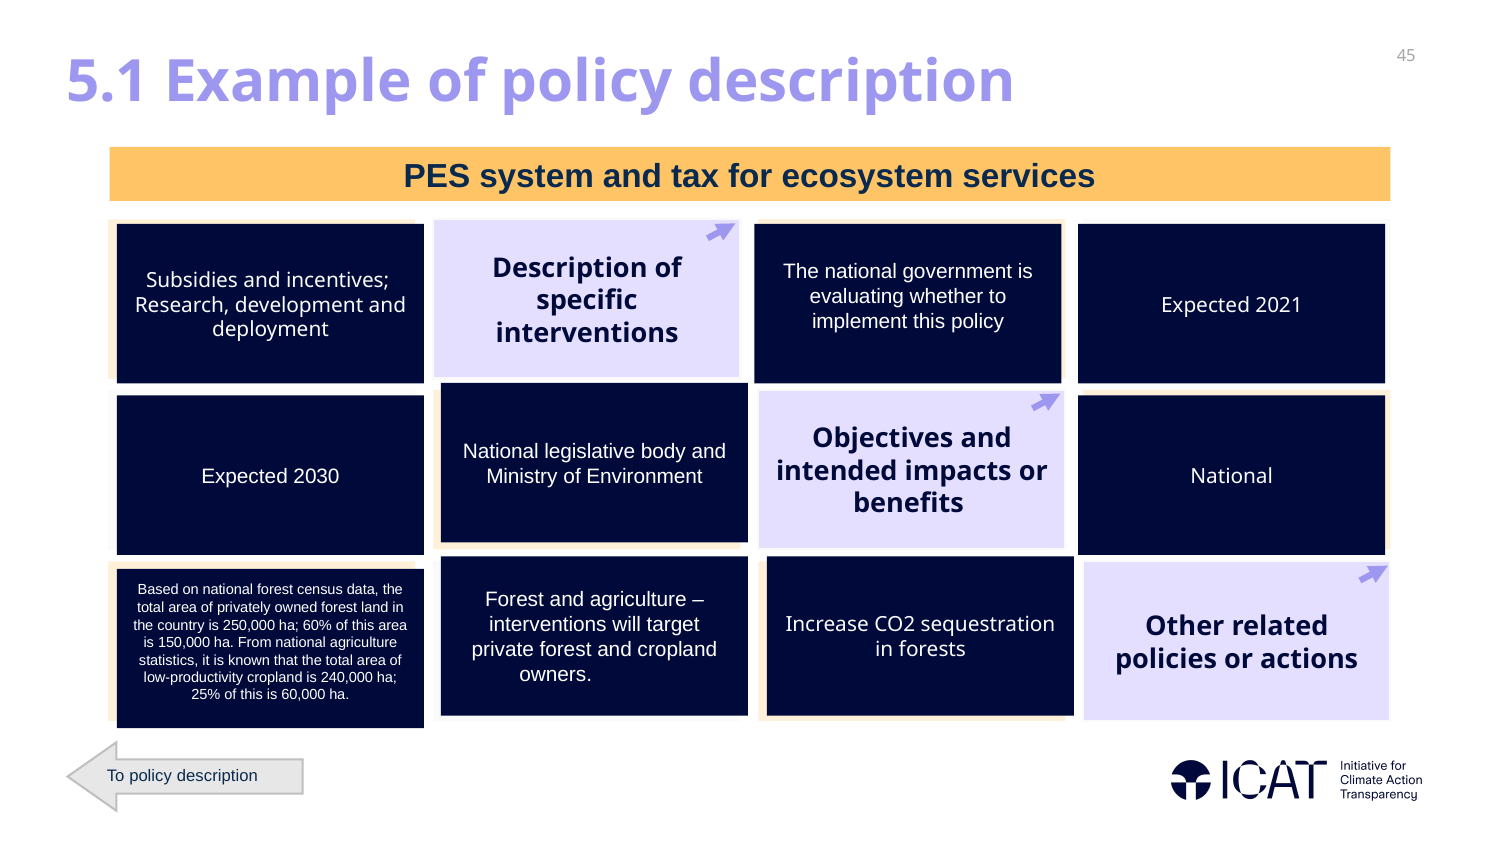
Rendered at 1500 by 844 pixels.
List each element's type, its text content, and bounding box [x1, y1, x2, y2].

text_box The national government is evaluating whether to implement this policy [754, 223, 1062, 384]
text_box Description of specific interventions [433, 219, 741, 379]
text_box To policy description [67, 742, 303, 811]
text_box National [1078, 395, 1386, 555]
text_box Increase CO2 sequestration in forests [766, 556, 1074, 716]
text_box Date of completion [108, 389, 416, 550]
text_box GHG targeted [758, 561, 1066, 721]
text_box Based on national forest census data, the total area of privately owned forest land in the country is 250,000 ha; 60% of this area is 150,000 ha. From national agriculture statistics, it is known that the total area of low-productivity cropland is 240,000 ha; 25% of this is 60,000 ha. [116, 568, 424, 729]
text_box National legislative body and Ministry of Environment [440, 382, 748, 543]
text_box Sectors targeted [433, 561, 741, 721]
text_box Level of the policy [1083, 389, 1391, 550]
text_box [107, 760, 303, 794]
text_box Forest and agriculture – interventions will target private forest and cropland owners. [440, 556, 748, 716]
text_box Expected 2030 [116, 395, 424, 555]
text_box [1093, 594, 1382, 686]
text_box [707, 223, 736, 239]
text_box PES system and tax for ecosystem services [109, 146, 1391, 201]
text_box Subsidies and incentives; Research, development and deployment [116, 223, 424, 384]
text_box Date of implementation [1083, 218, 1391, 378]
title 5.1 Example of policy description [51, 35, 1449, 130]
text_box Type of policy [108, 219, 416, 379]
text_box [476, 242, 711, 354]
text_box Implementing entities [433, 389, 741, 550]
text_box Status of the policy [758, 219, 1066, 379]
text_box Objectives and intended impacts or benefits [758, 389, 1066, 550]
text_box [793, 421, 1079, 519]
text_box Other related policies or actions [1083, 561, 1391, 721]
picture [1171, 771, 1459, 835]
text_box Geographical coverage [108, 561, 416, 721]
text_box Expected 2021 [1078, 223, 1386, 384]
text_box [109, 143, 1476, 771]
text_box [1359, 565, 1389, 581]
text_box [1032, 393, 1061, 409]
